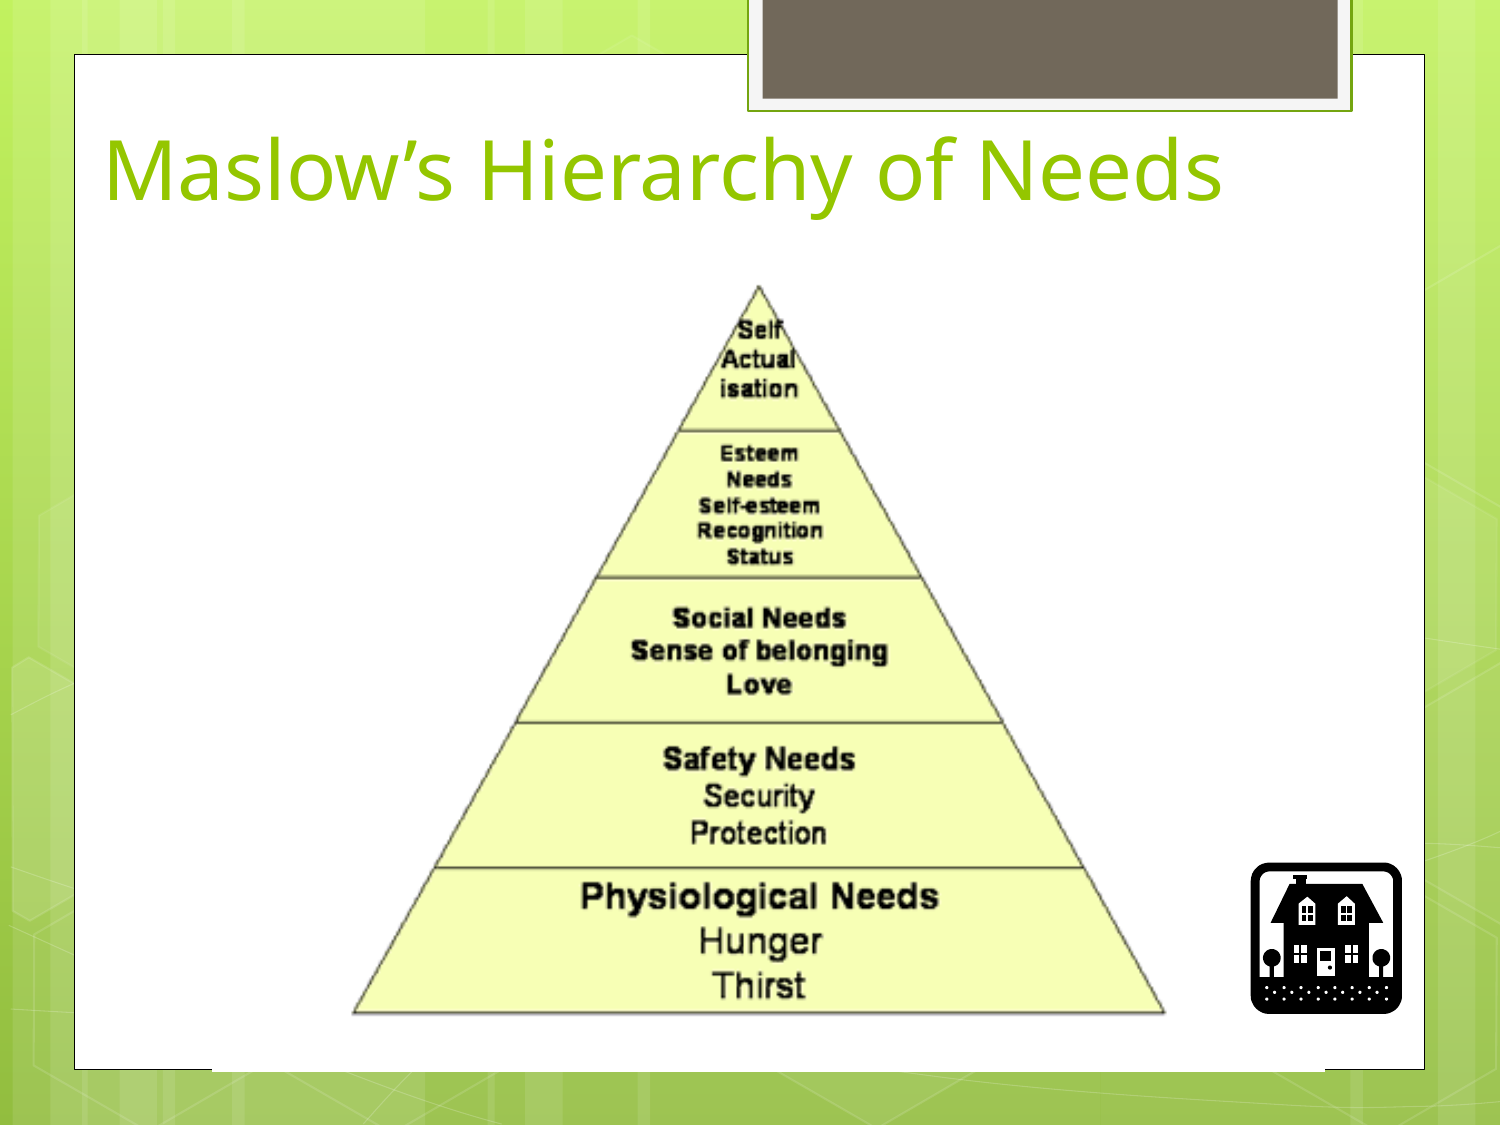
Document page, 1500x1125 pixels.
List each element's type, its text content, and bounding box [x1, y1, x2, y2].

picture [212, 237, 1403, 1073]
title Maslow’s Hierarchy of Needs [87, 37, 1438, 225]
